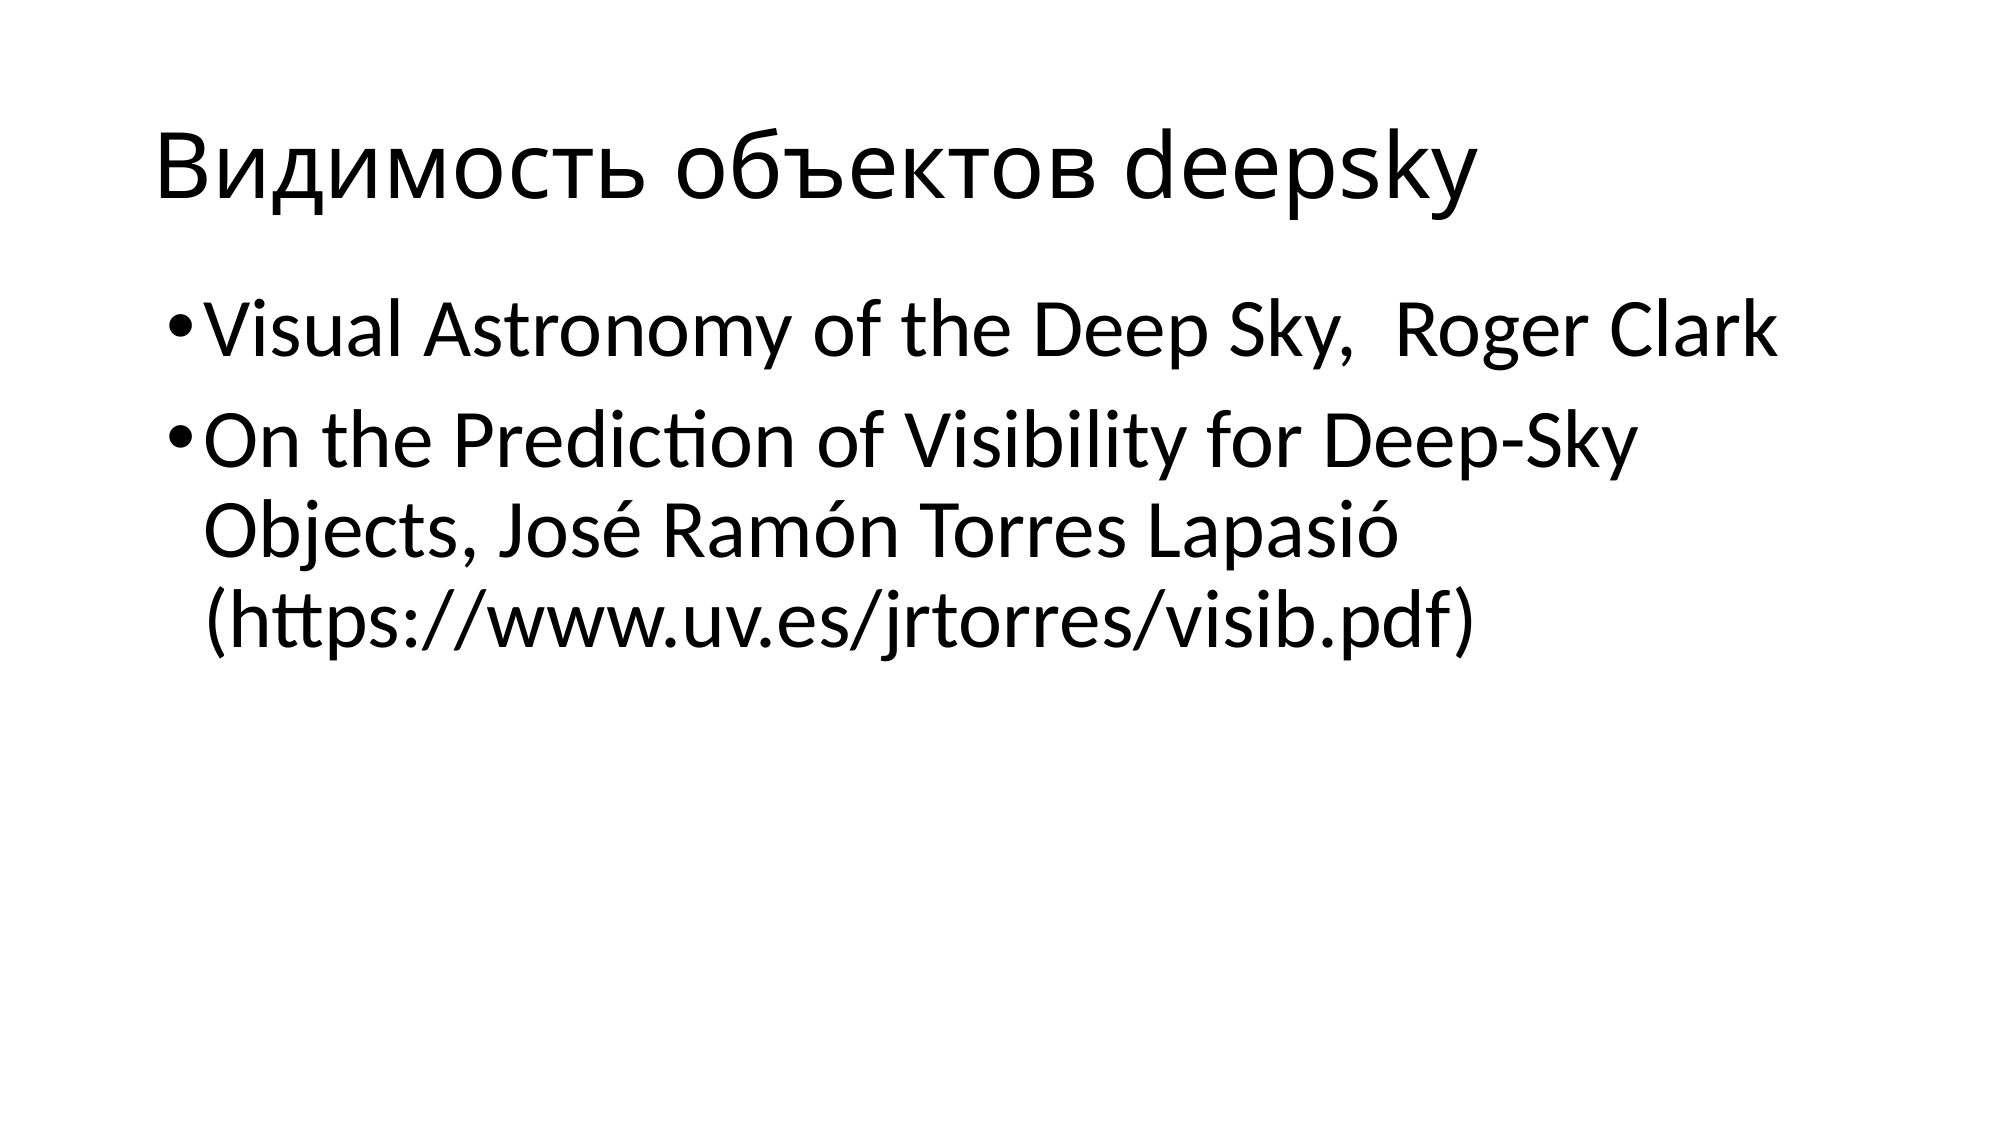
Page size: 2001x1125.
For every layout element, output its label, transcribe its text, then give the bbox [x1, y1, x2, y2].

title Видимость объектов deepsky [137, 59, 1863, 278]
list Visual Astronomy of the Deep Sky, Roger Clark On the Prediction of Visibility for Deep-Sky Objects, José Ramón Torres Lapasió (https://www.uv.es/jrtorres/visib.pdf) [151, 277, 1877, 992]
